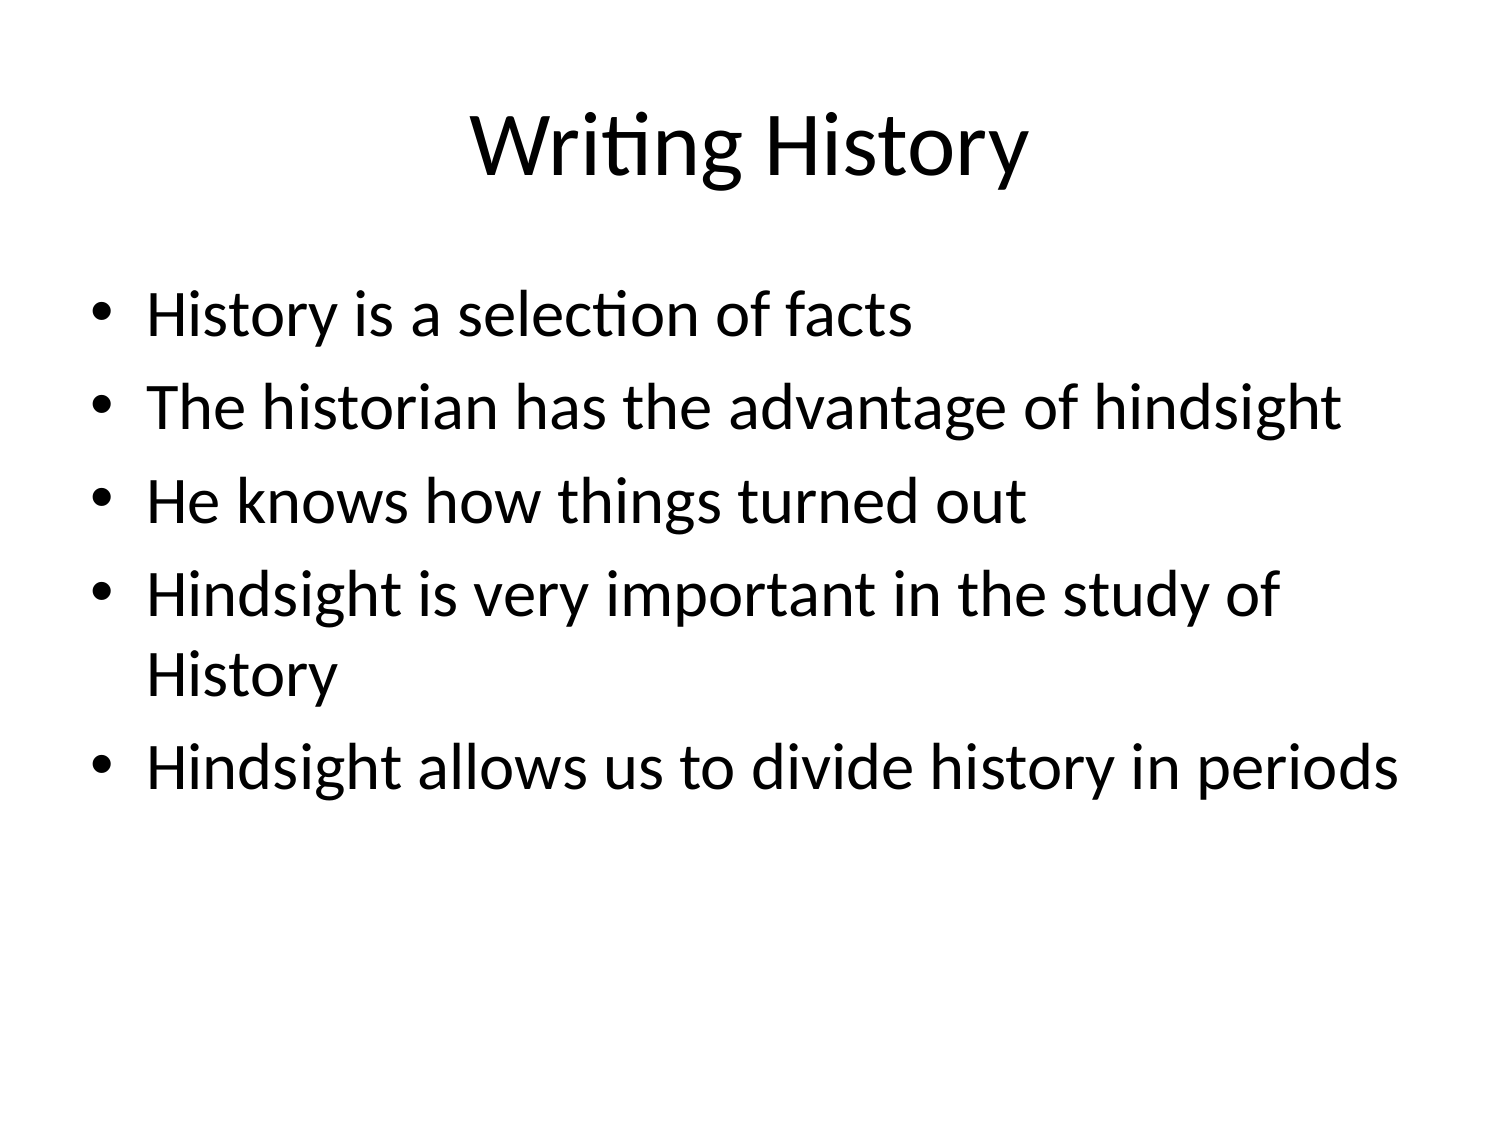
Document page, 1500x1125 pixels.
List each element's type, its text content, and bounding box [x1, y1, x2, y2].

title Writing History [75, 45, 1425, 233]
list History is a selection of facts The historian has the advantage of hindsight He knows how things turned out Hindsight is very important in the study of History Hindsight allows us to divide history in periods [75, 262, 1425, 1005]
